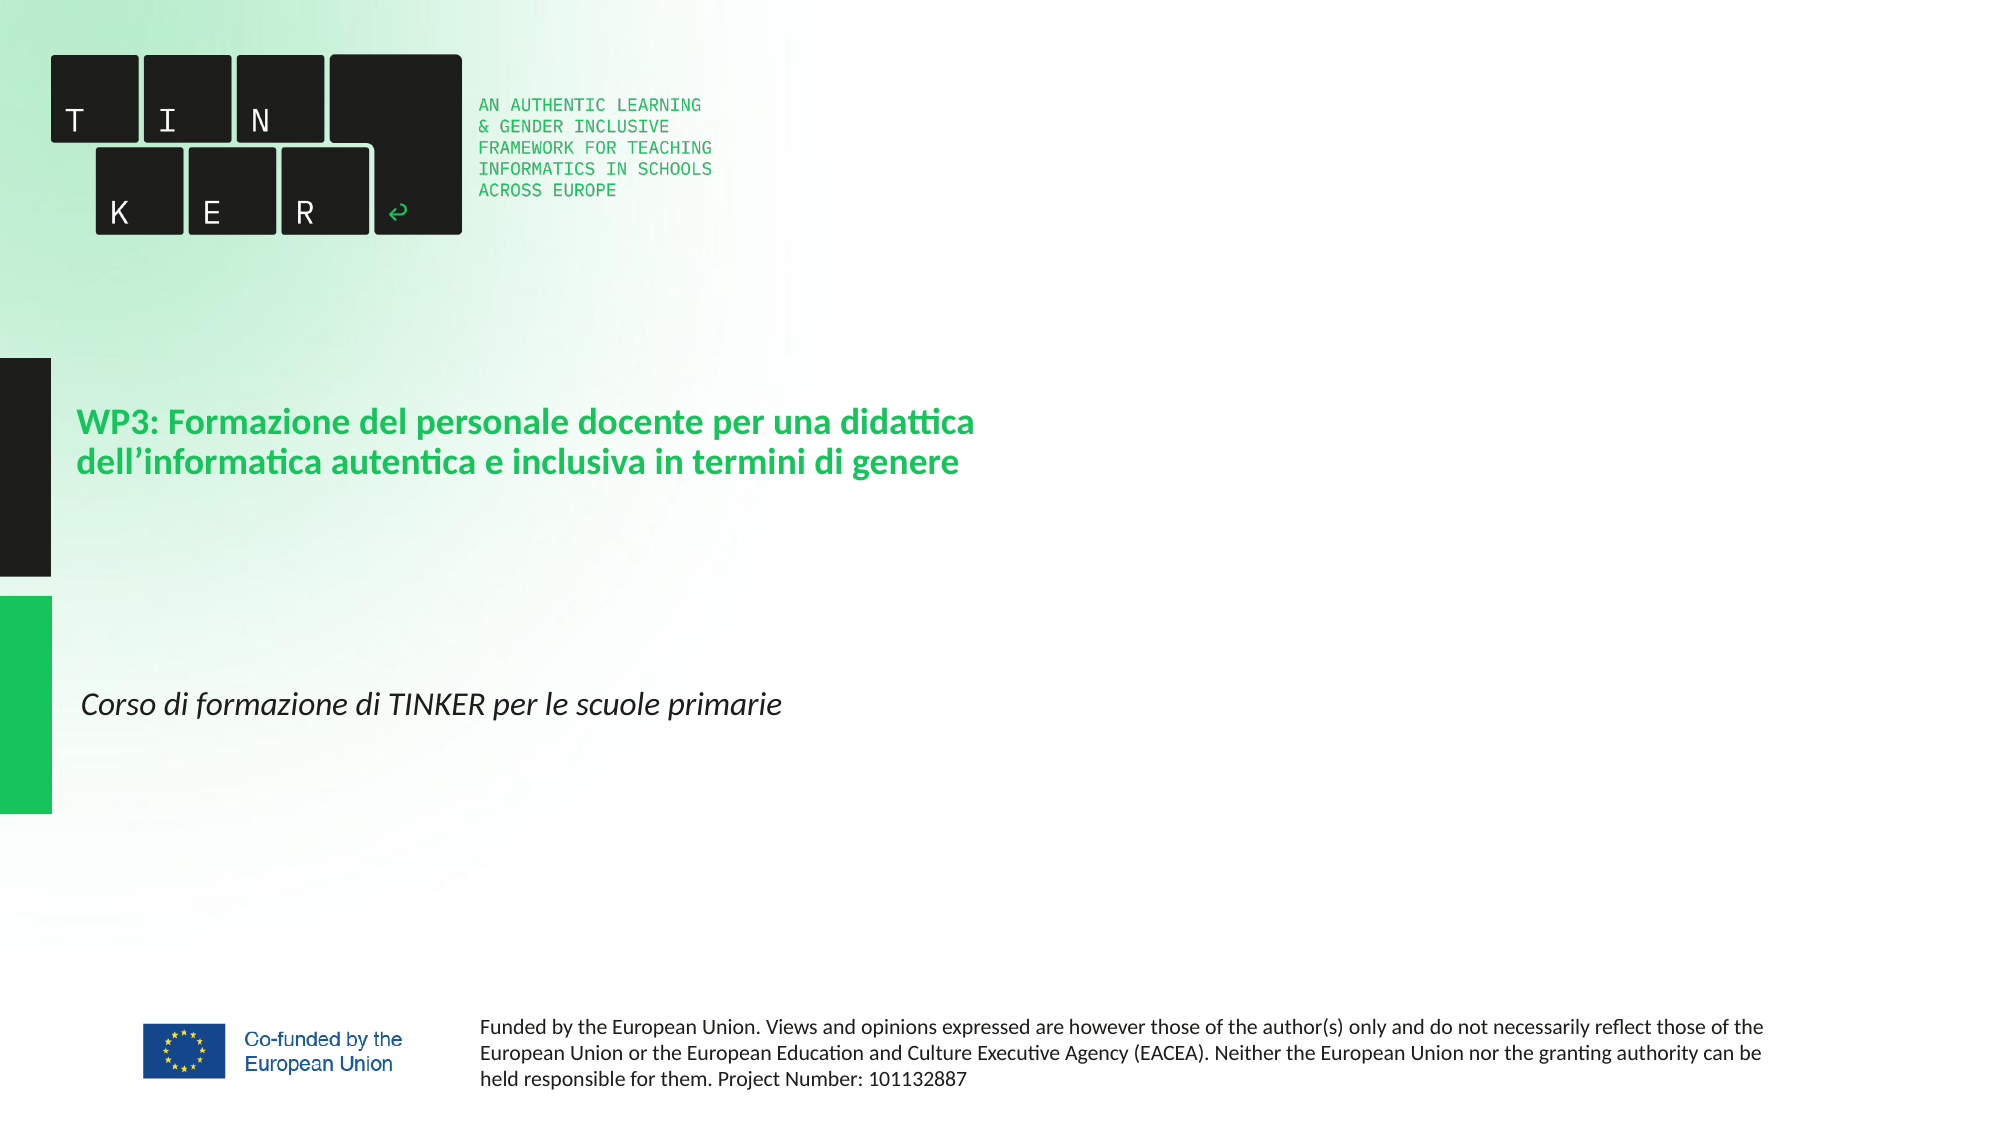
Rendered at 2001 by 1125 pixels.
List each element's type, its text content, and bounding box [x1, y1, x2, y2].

picture [0, 0, 843, 1125]
title WP3: Formazione del personale docente per una didattica dell’informatica autentica e inclusiva in termini di genere [61, 358, 1196, 578]
subtitle Corso di formazione di TINKER per le scuole primarie [65, 599, 1197, 812]
